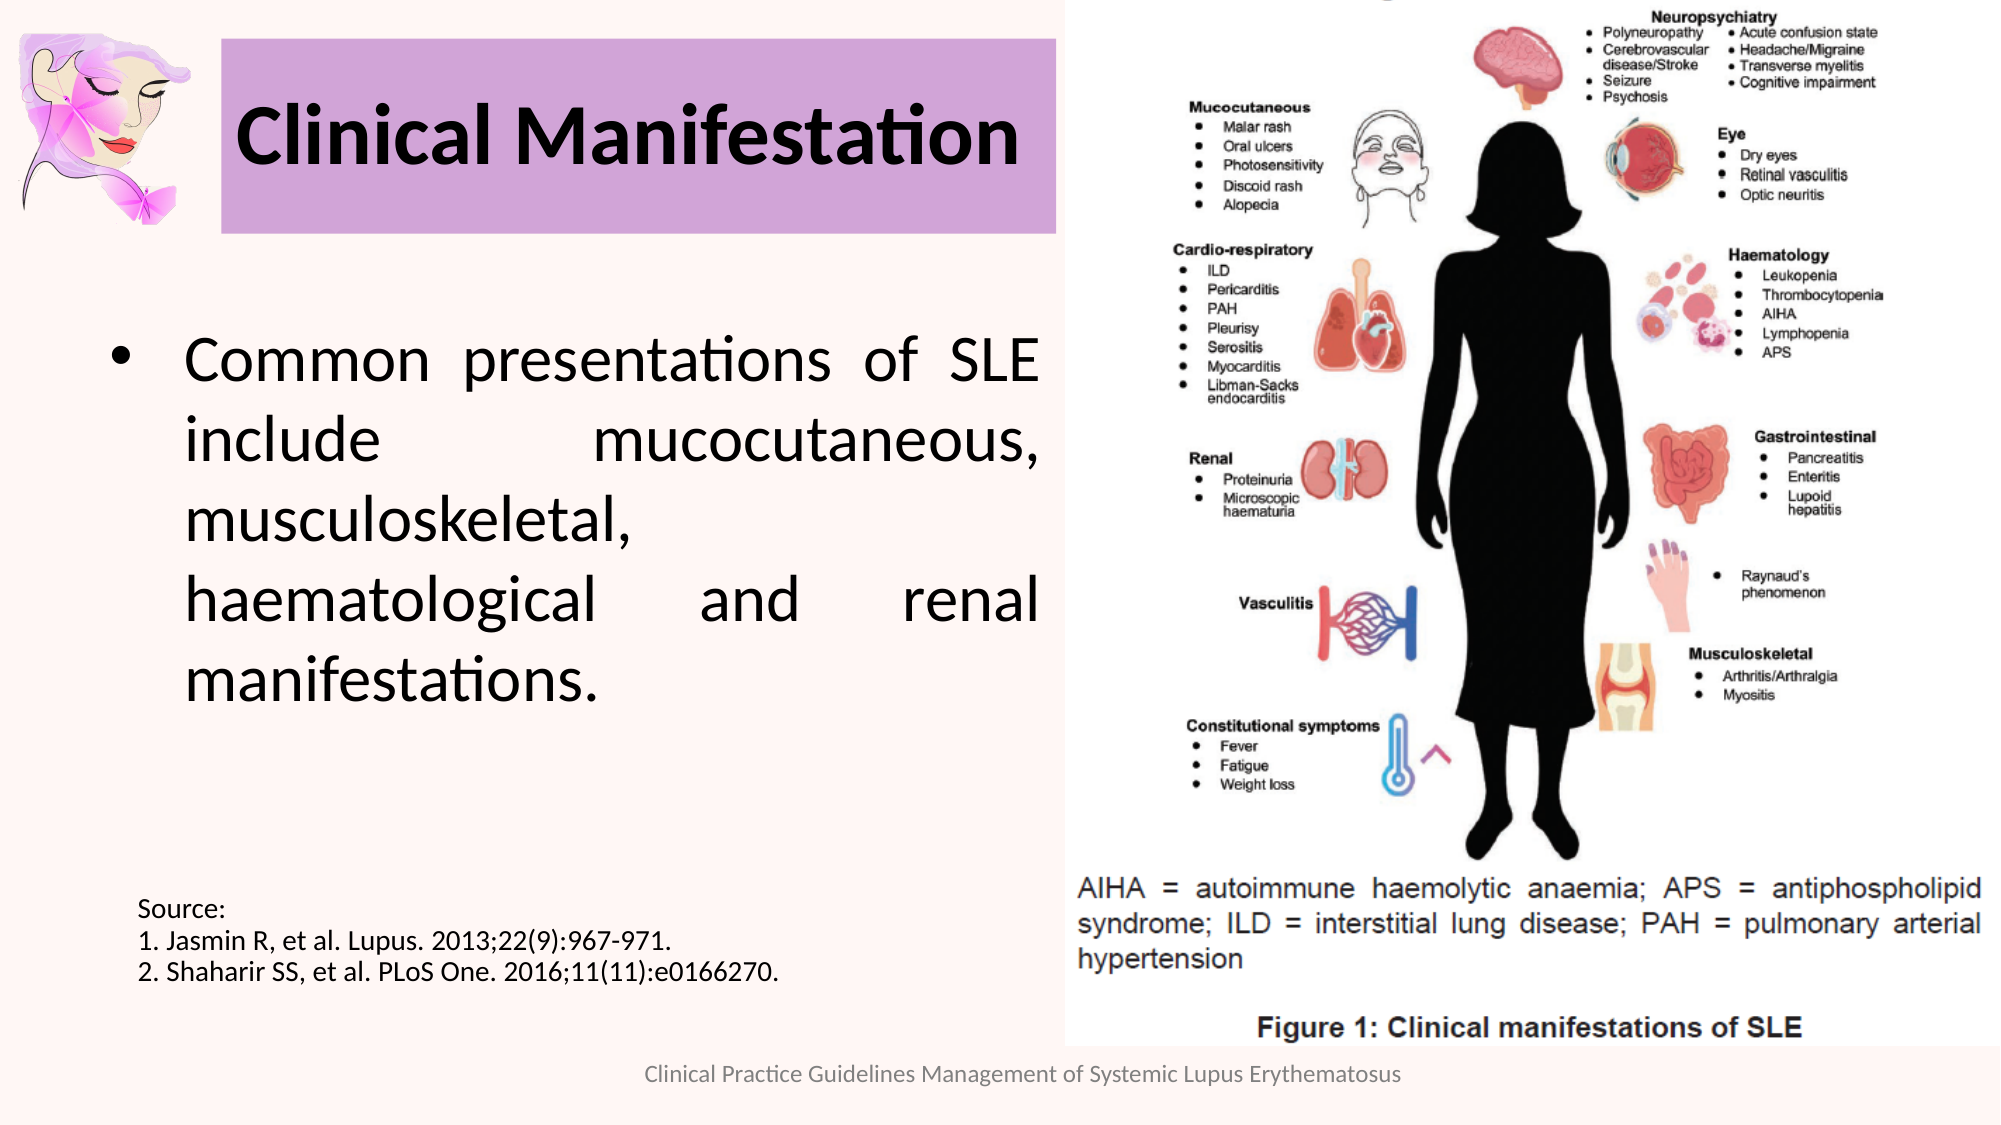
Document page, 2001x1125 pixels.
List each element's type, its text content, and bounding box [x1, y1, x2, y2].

picture [1065, 0, 2000, 1046]
text_box Source: 1. Jasmin R, et al. Lupus. 2013;22(9):967-971. 2. Shaharir SS, et al. PLoS One. 2016;11(11):e0166270. [122, 886, 1028, 991]
title Clinical Manifestation [221, 38, 1057, 234]
picture [0, 10, 212, 250]
text_box Common presentations of SLE include mucocutaneous, musculoskeletal, haematological and renal manifestations. [94, 307, 1057, 722]
